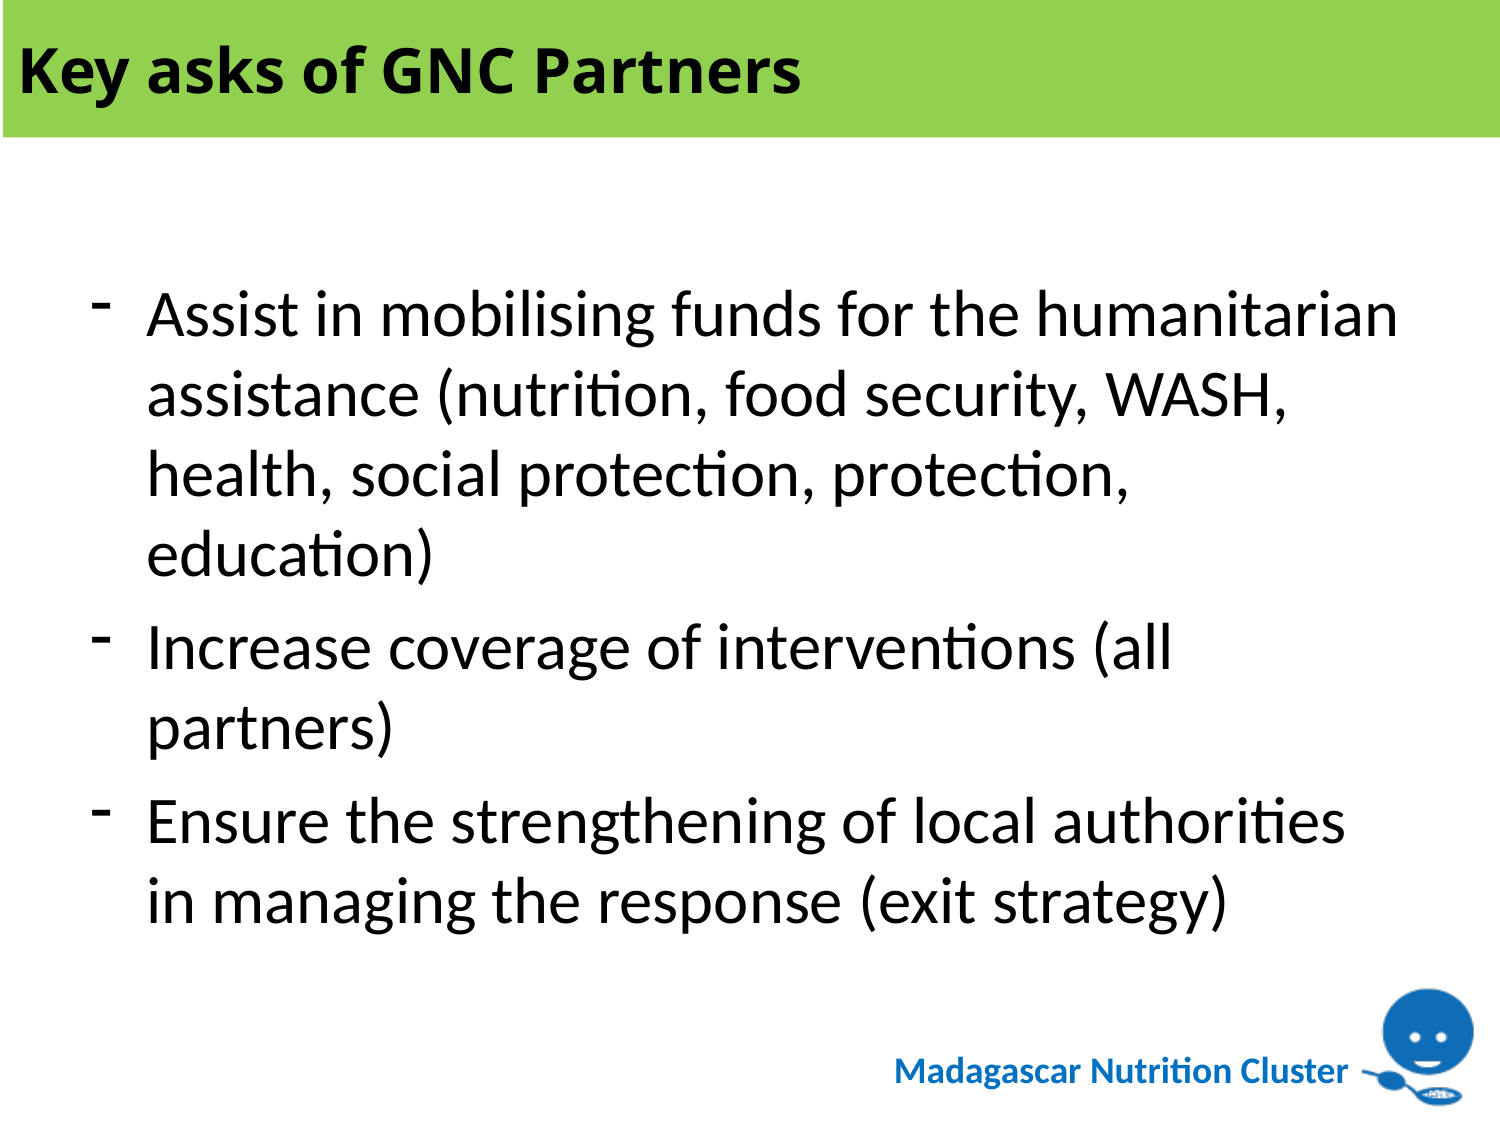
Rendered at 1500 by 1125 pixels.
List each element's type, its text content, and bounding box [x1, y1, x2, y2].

list Assist in mobilising funds for the humanitarian assistance (nutrition, food security, WASH, health, social protection, protection, education) Increase coverage of interventions (all partners) Ensure the strengthening of local authorities in managing the response (exit strategy) [75, 262, 1425, 1005]
picture [1336, 970, 1500, 1125]
text_box Key asks of GNC Partners [2, 0, 1500, 138]
text_box Madagascar Nutrition Cluster [501, 1038, 1336, 1099]
